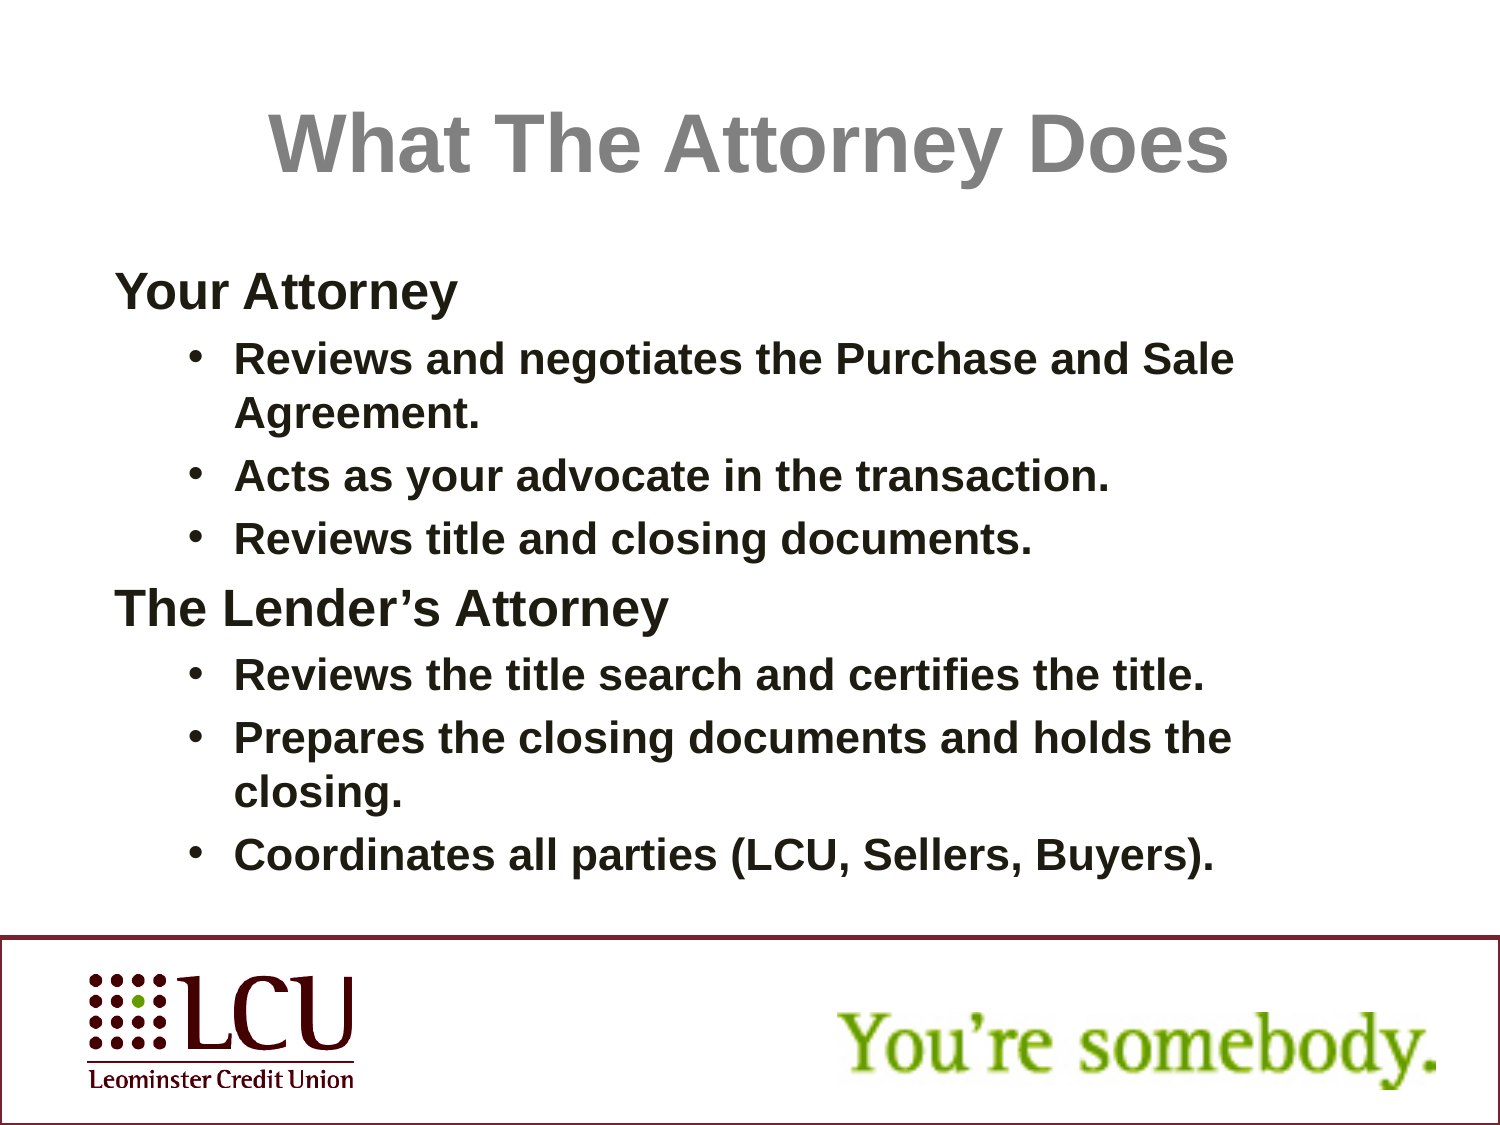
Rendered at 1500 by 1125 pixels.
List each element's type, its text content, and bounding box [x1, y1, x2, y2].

list Your Attorney Reviews and negotiates the Purchase and Sale Agreement. Acts as your advocate in the transaction. Reviews title and closing documents. The Lender’s Attorney Reviews the title search and certifies the title. Prepares the closing documents and holds the closing. Coordinates all parties (LCU, Sellers, Buyers). [99, 249, 1413, 888]
title What The Attorney Does [75, 45, 1425, 233]
picture [87, 974, 354, 1088]
picture [837, 1012, 1436, 1090]
